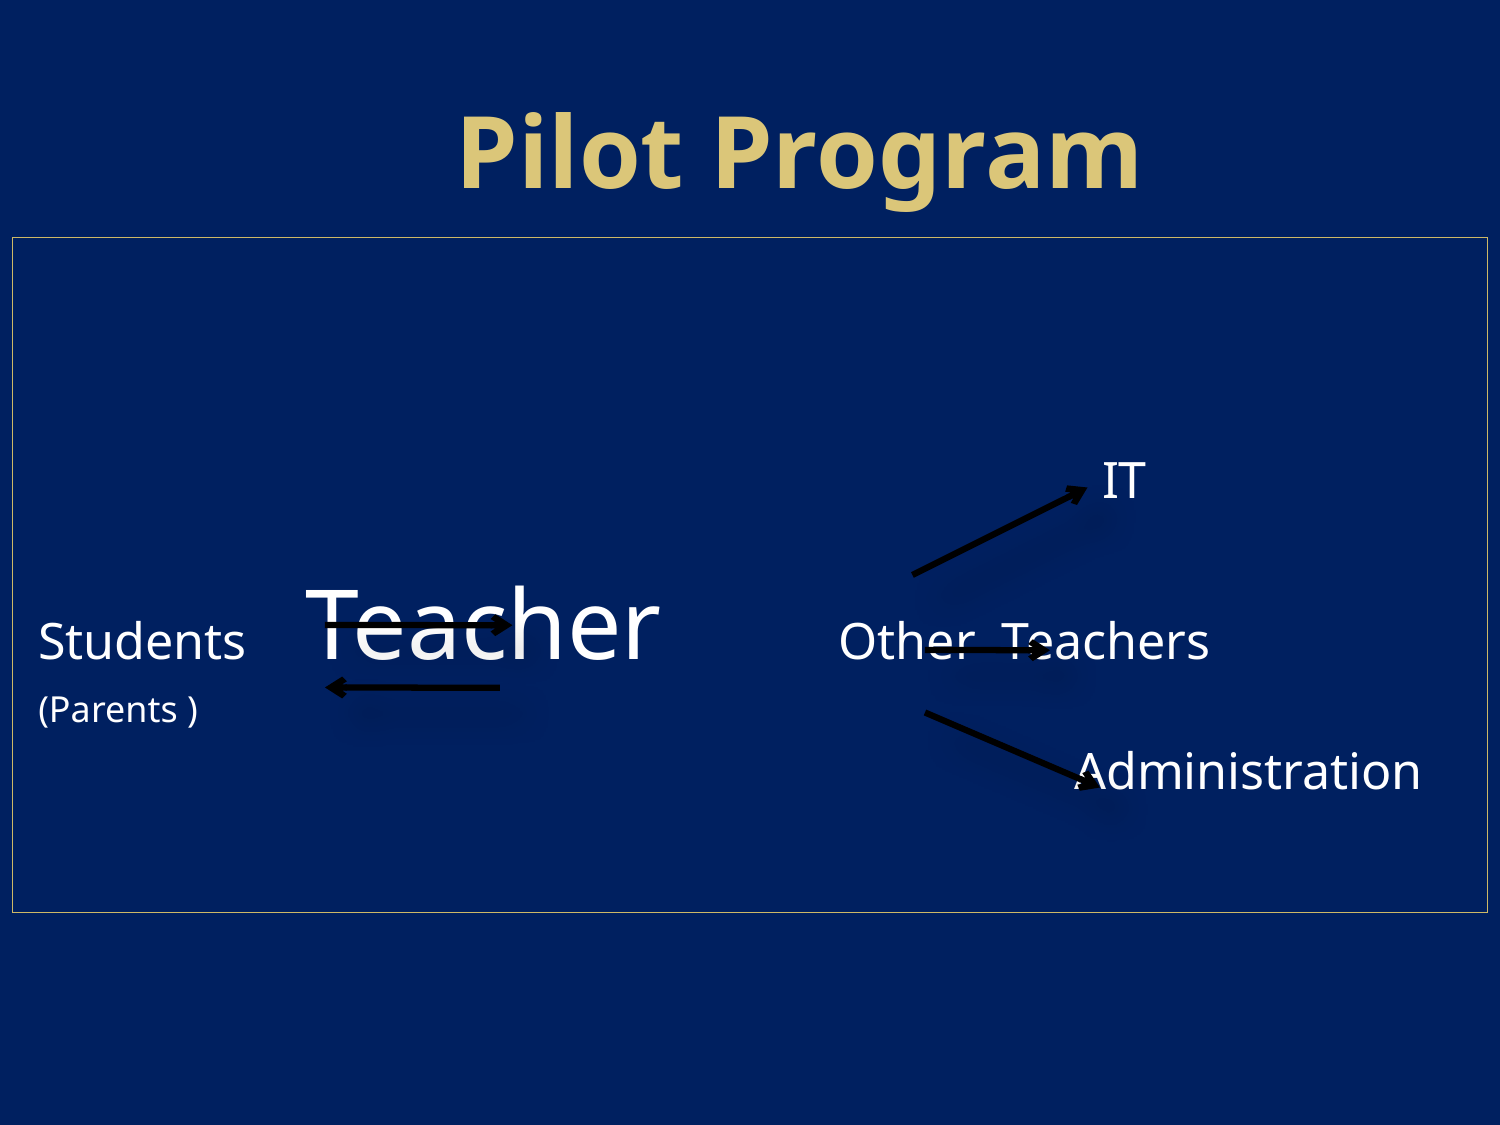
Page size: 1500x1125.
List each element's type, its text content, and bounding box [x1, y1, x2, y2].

list IT Students Teacher Other Teachers (Parents ) Administration [12, 237, 1488, 913]
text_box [924, 712, 1101, 788]
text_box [912, 487, 1088, 576]
title Pilot Program [99, 62, 1500, 209]
